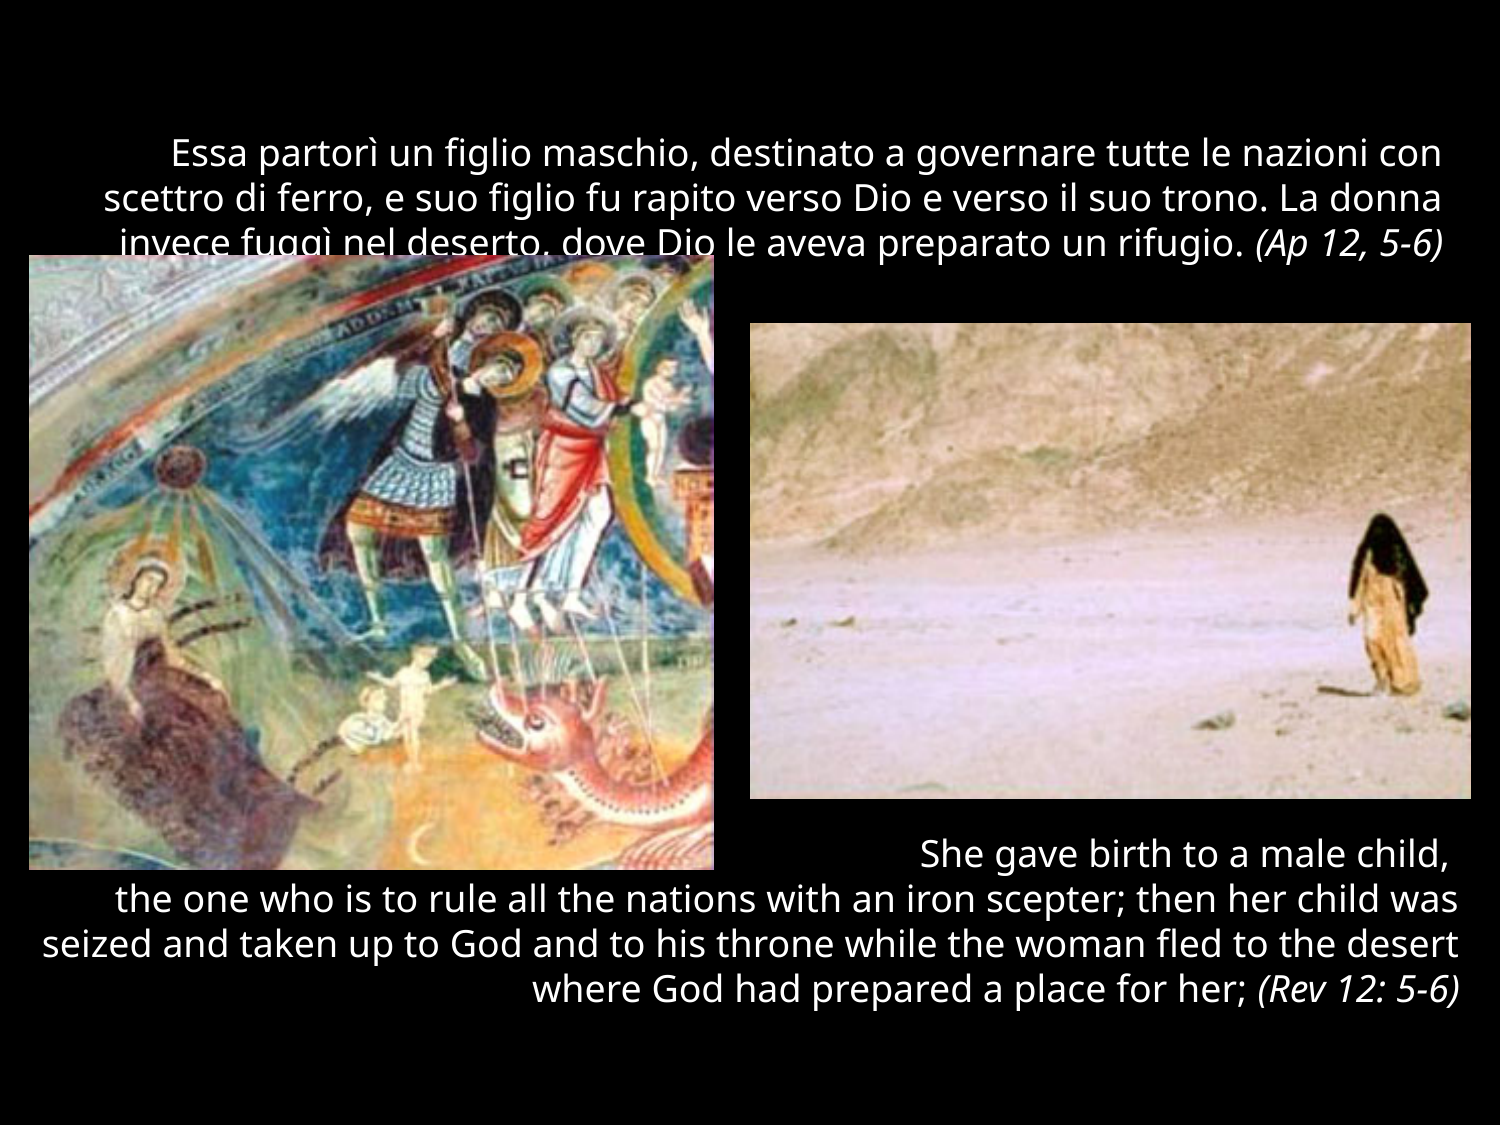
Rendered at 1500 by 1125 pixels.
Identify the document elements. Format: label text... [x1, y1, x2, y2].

title Essa partorì un figlio maschio, destinato a governare tutte le nazioni con scettro di ferro, e suo figlio fu rapito verso Dio e verso il suo trono. La donna invece fuggì nel deserto, dove Dio le aveva preparato un rifugio. (Ap 12, 5-6) [29, 125, 1459, 313]
picture [29, 255, 715, 870]
text_box She gave birth to a male child, the one who is to rule all the nations with an iron scepter; then her child was seized and taken up to God and to his throne while the woman fled to the desert where God had prepared a place for her; (Rev 12: 5-6) [17, 822, 1475, 1018]
picture [749, 323, 1471, 799]
